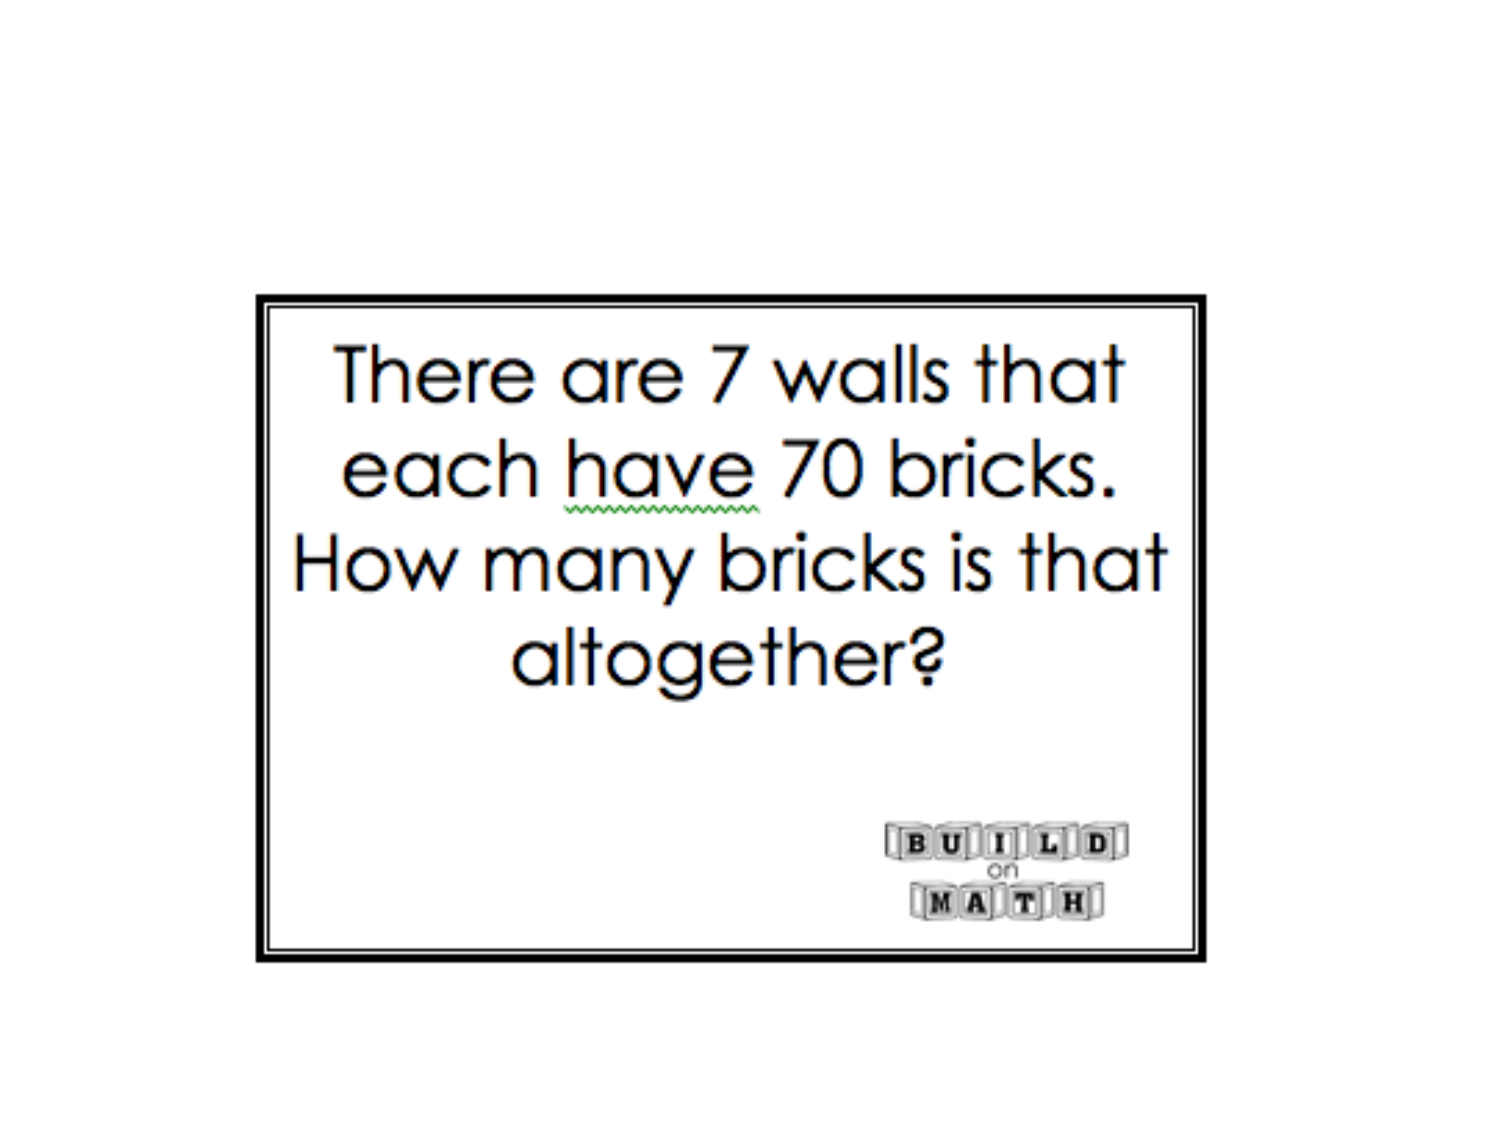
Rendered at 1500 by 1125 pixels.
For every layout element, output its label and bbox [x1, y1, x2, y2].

list [74, 262, 1426, 1006]
